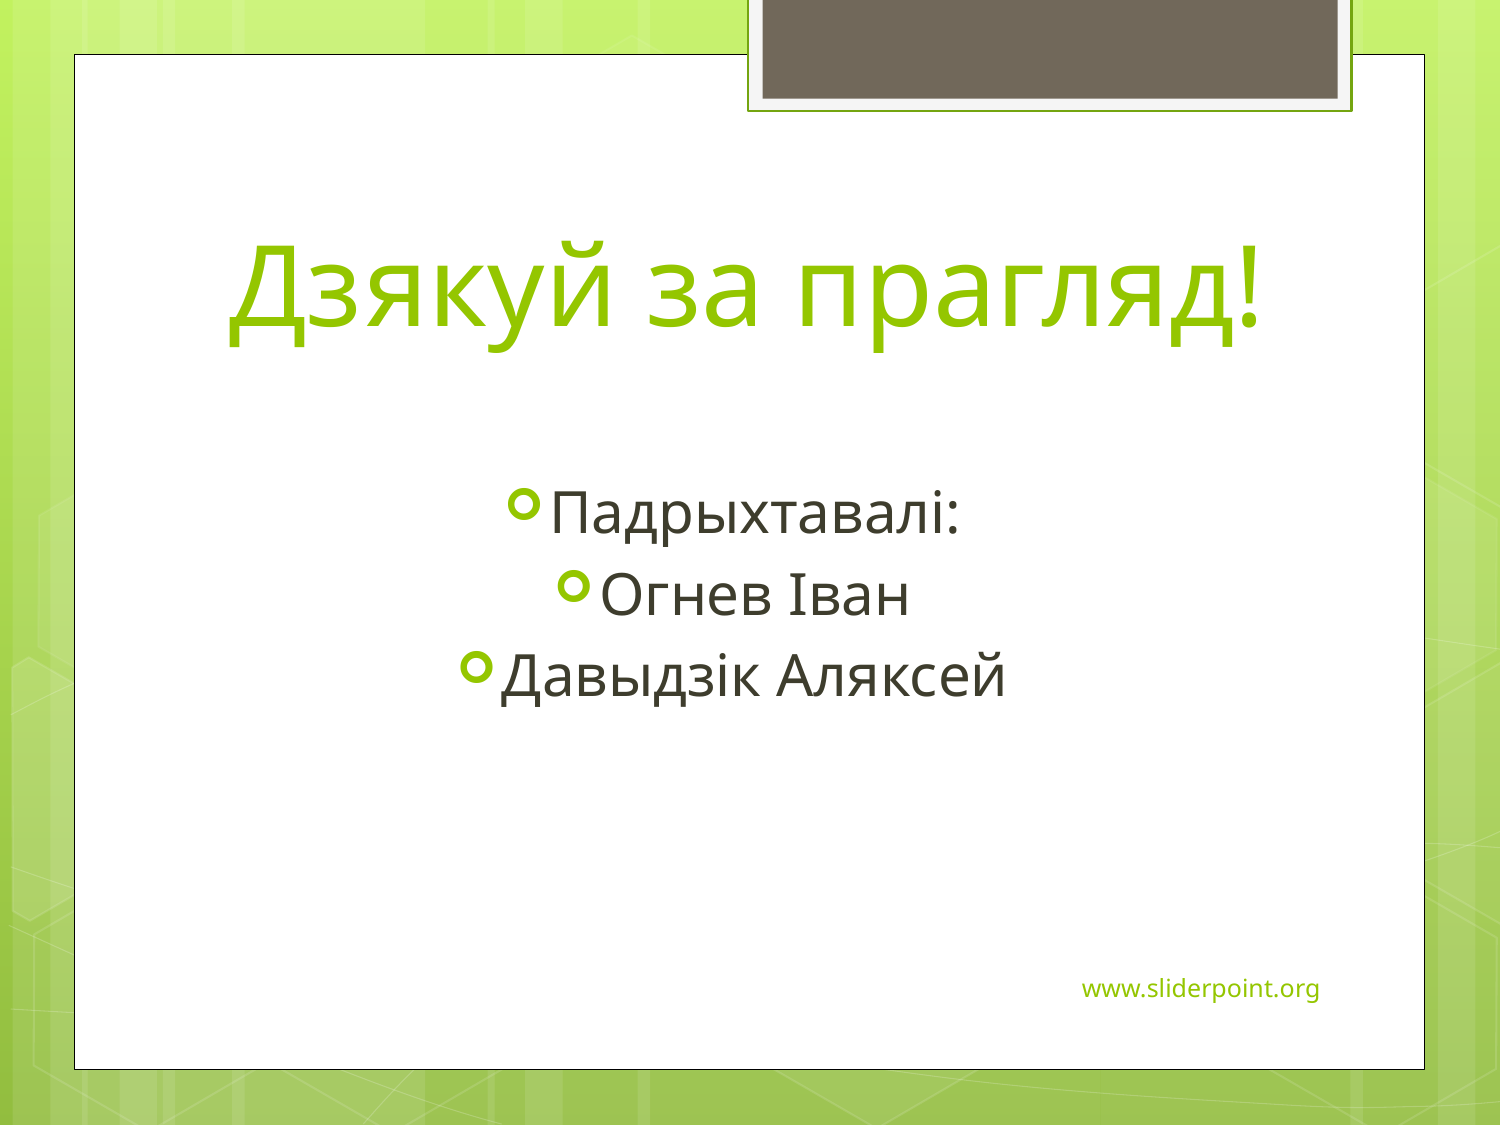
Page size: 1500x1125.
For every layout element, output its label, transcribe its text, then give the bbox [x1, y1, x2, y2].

title Дзякуй за прагляд! [171, 168, 1324, 357]
list Падрыхтавалі: Огнев Іван Давыдзік Аляксей [171, 468, 1283, 961]
footer www.sliderpoint.org [761, 960, 1336, 1020]
